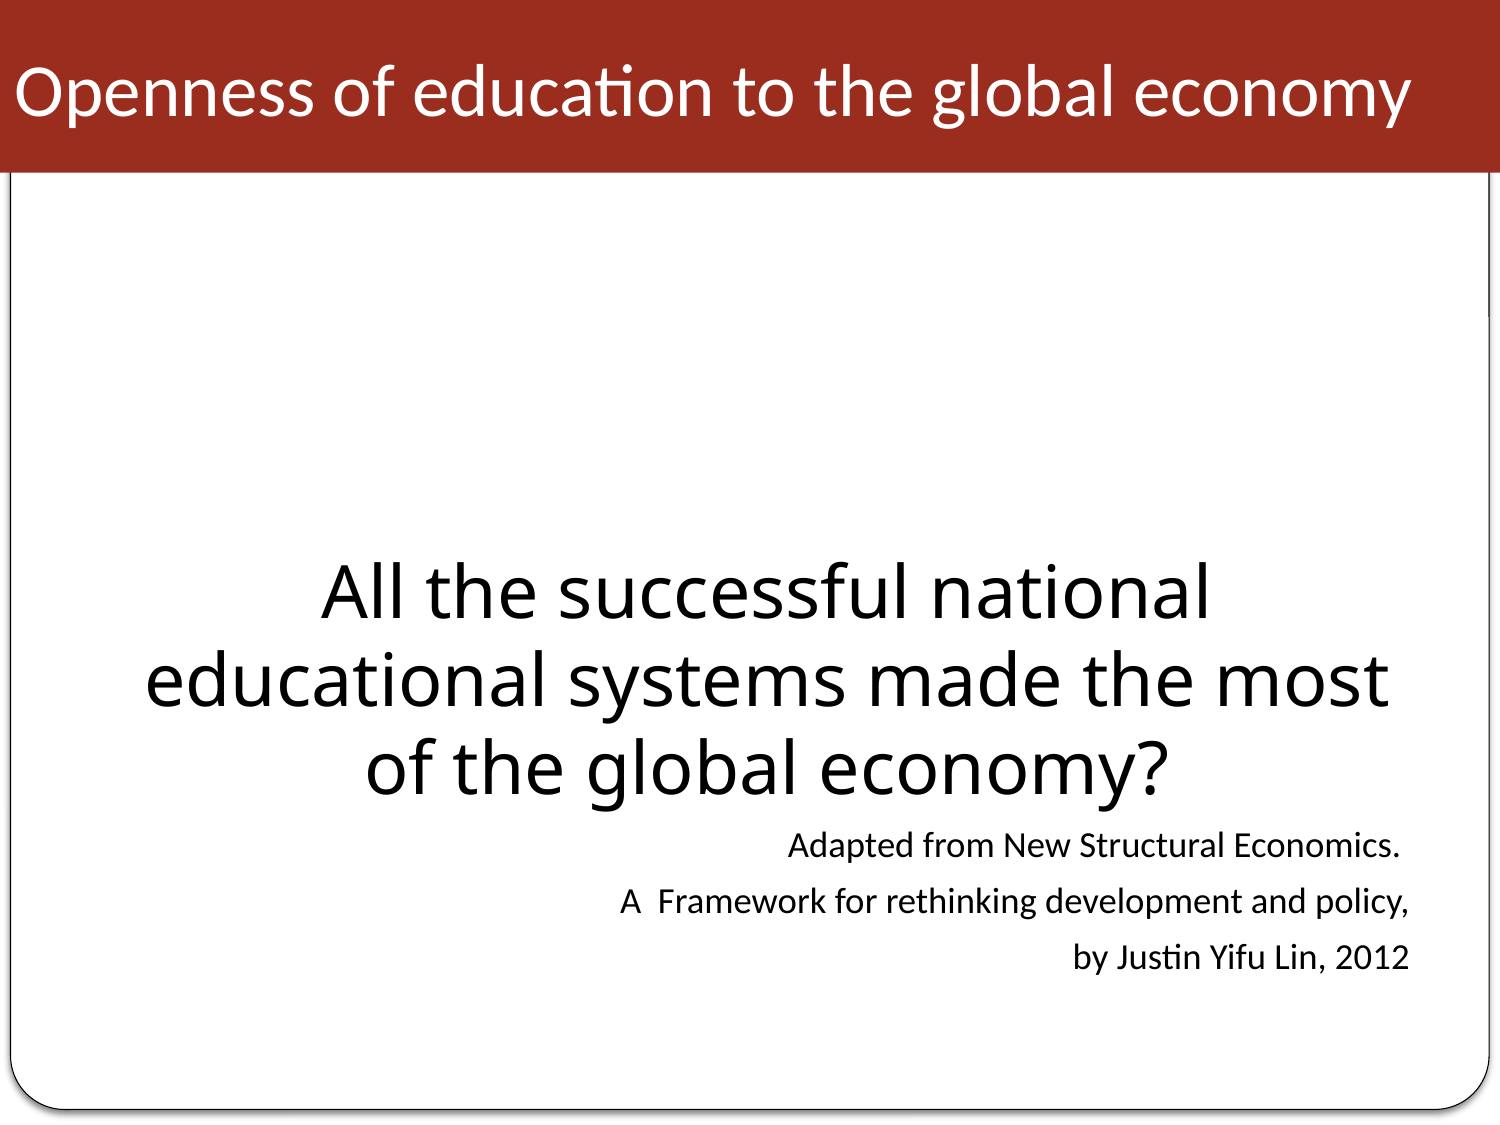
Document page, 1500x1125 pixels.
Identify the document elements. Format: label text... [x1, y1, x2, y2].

list All the successful national educational systems made the most of the global economy? Adapted from New Structural Economics. A Framework for rethinking development and policy, by Justin Yifu Lin, 2012 [64, 237, 1425, 988]
text_box Openness of education to the global economy [0, 0, 1500, 173]
